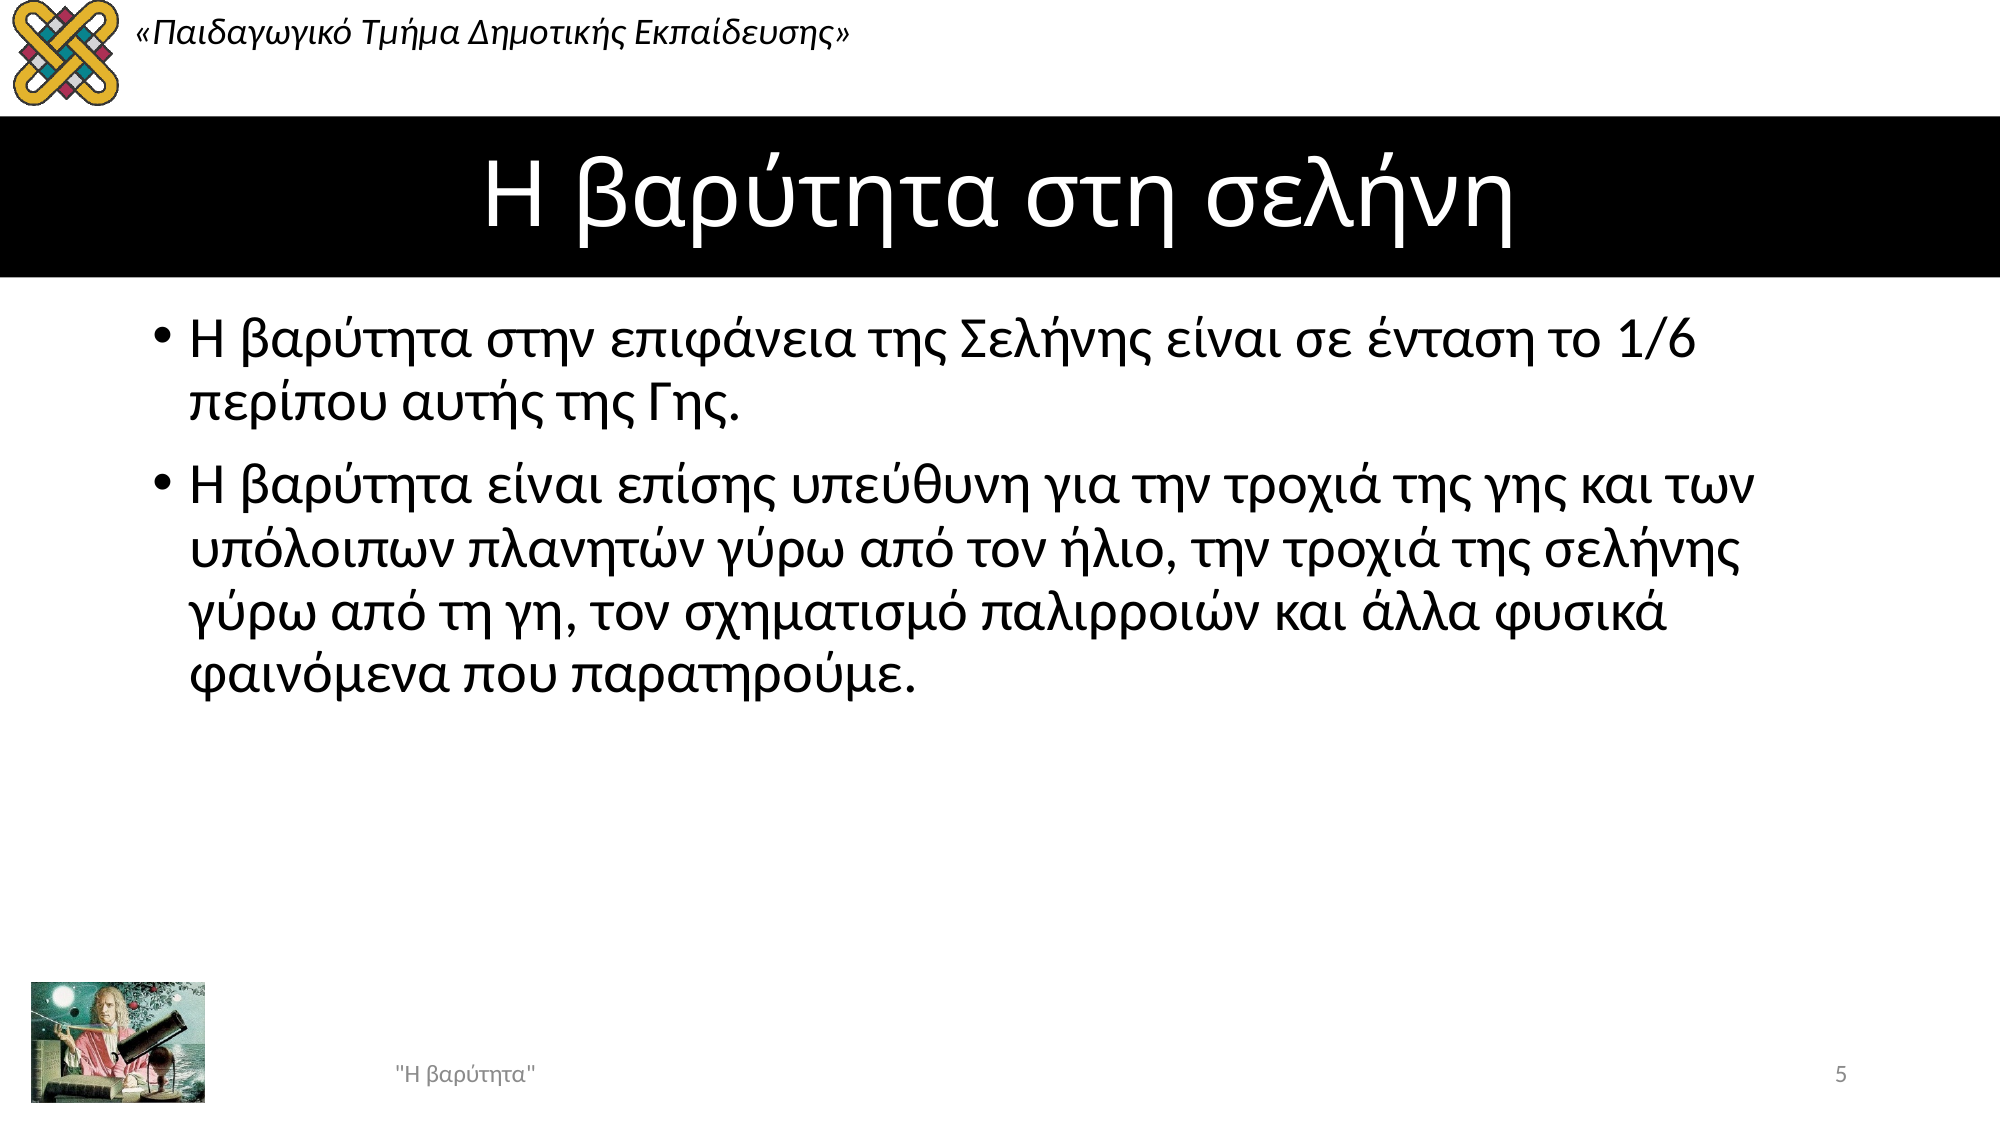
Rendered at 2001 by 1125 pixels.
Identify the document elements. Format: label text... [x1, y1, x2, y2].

list Η βαρύτητα στην επιφάνεια της Σελήνης είναι σε ένταση το 1/6 περίπου αυτής της Γης. Η βαρύτητα είναι επίσης υπεύθυνη για την τροχιά της γης και των υπόλοιπων πλανητών γύρω από τον ήλιο, την τροχιά της σελήνης γύρω από τη γη, τον σχηματισμό παλιρροιών και άλλα φυσικά φαινόμενα που παρατηρούμε. [137, 299, 1863, 1014]
slide_number 5 [1412, 1042, 1863, 1103]
footer "Η βαρύτητα" [0, 1042, 1338, 1103]
picture [31, 982, 205, 1042]
picture [12, 0, 119, 106]
title Η βαρύτητα στη σελήνη [0, 116, 2000, 278]
